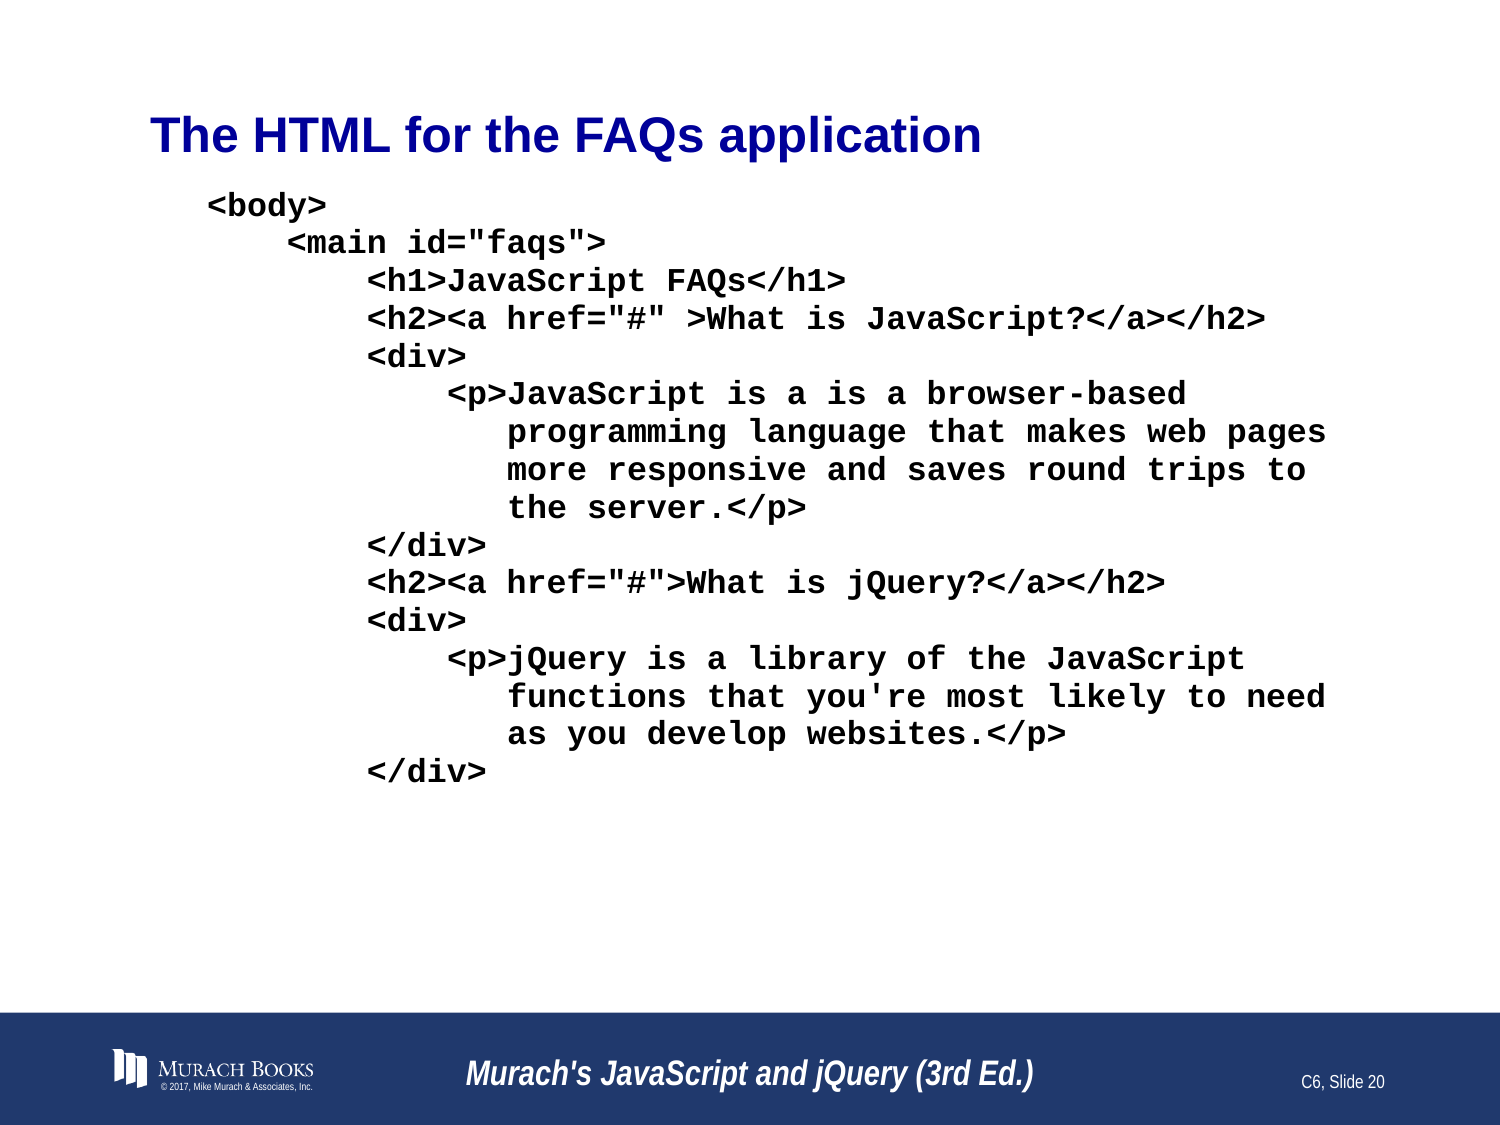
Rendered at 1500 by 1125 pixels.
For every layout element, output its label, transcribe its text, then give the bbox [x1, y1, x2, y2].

slide_number Murach's JavaScript and jQuery (3rd Ed.) [463, 1025, 1050, 1100]
slide_number C6, Slide 20 [1087, 1025, 1400, 1100]
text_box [149, 188, 1350, 832]
title The HTML for the FAQs application [150, 102, 1350, 164]
footer © 2017, Mike Murach & Associates, Inc. [12, 1025, 463, 1100]
